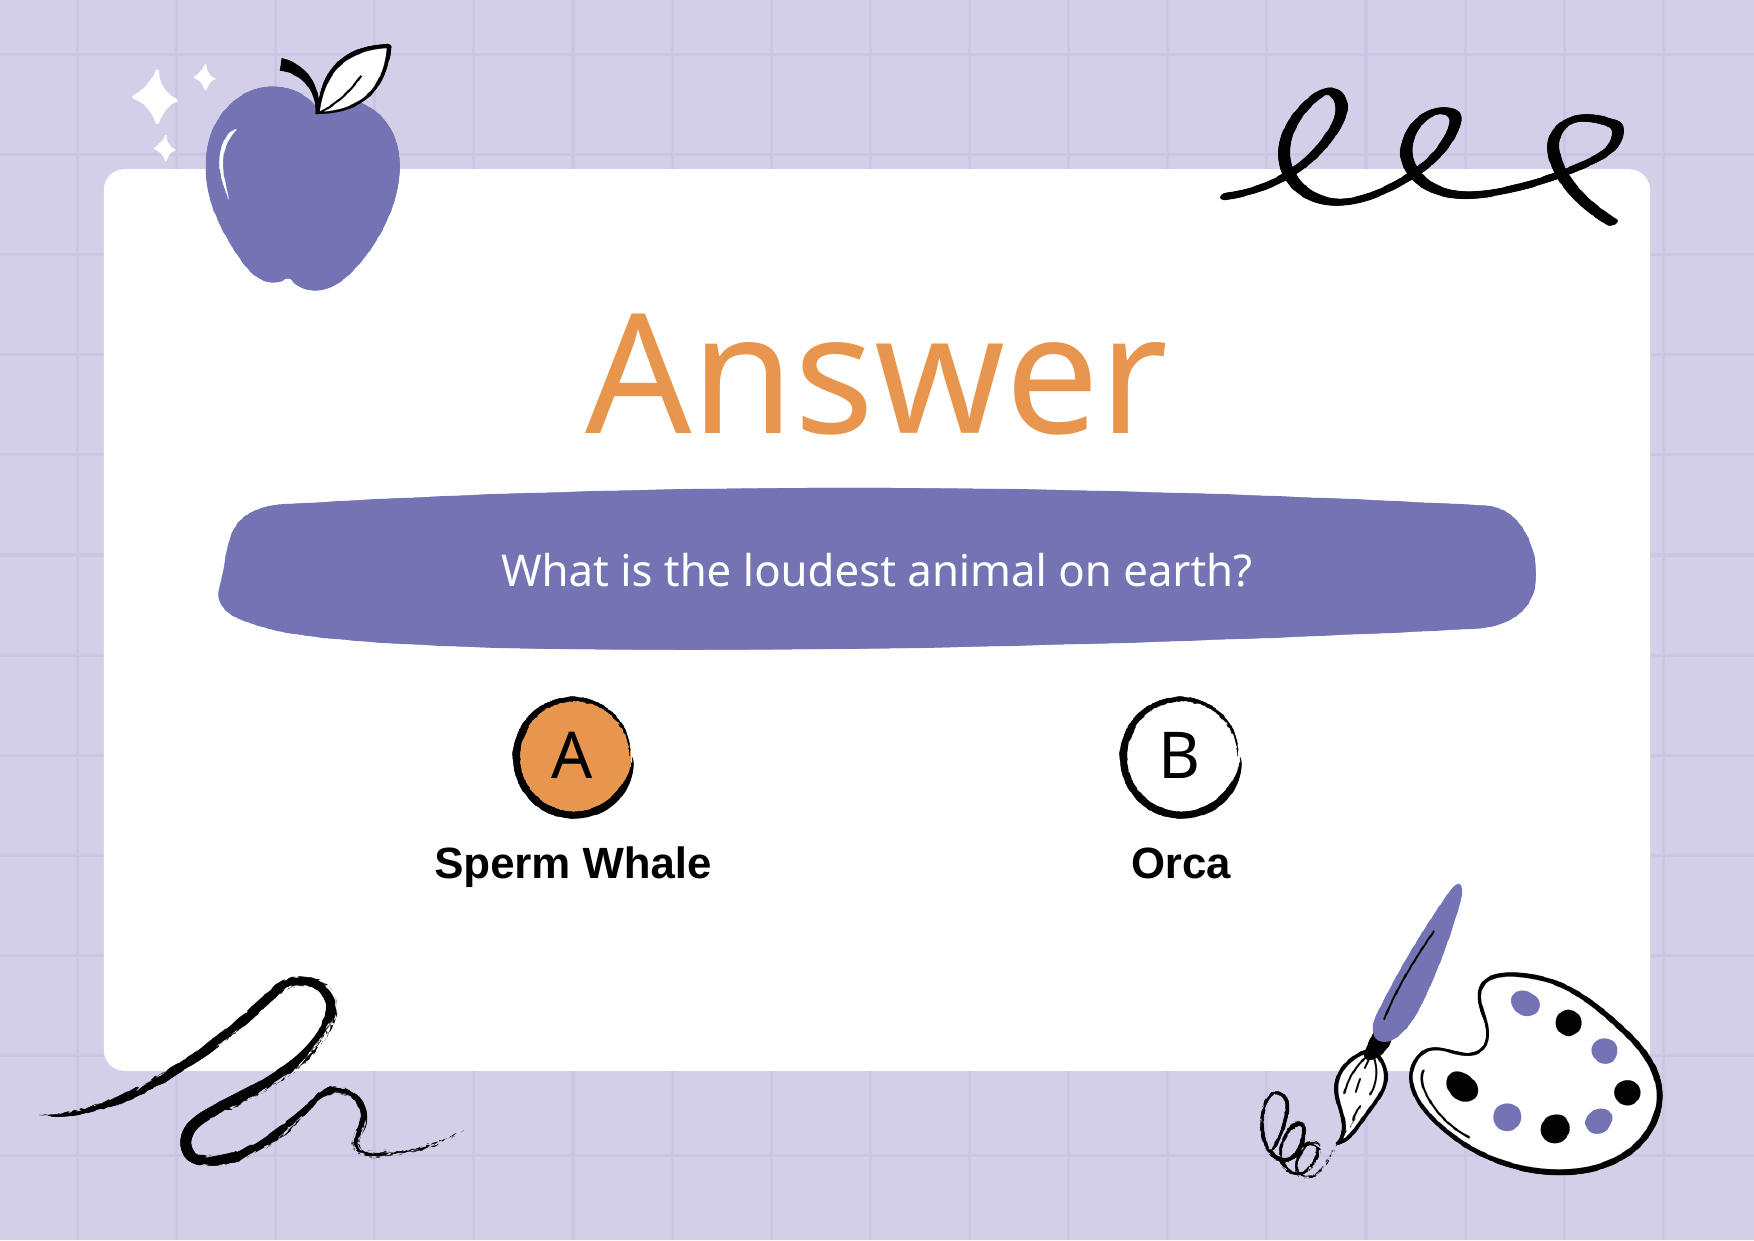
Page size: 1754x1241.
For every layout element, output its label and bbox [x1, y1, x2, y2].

text_box [0, 0, 1754, 1241]
text_box [37, 43, 1663, 1180]
